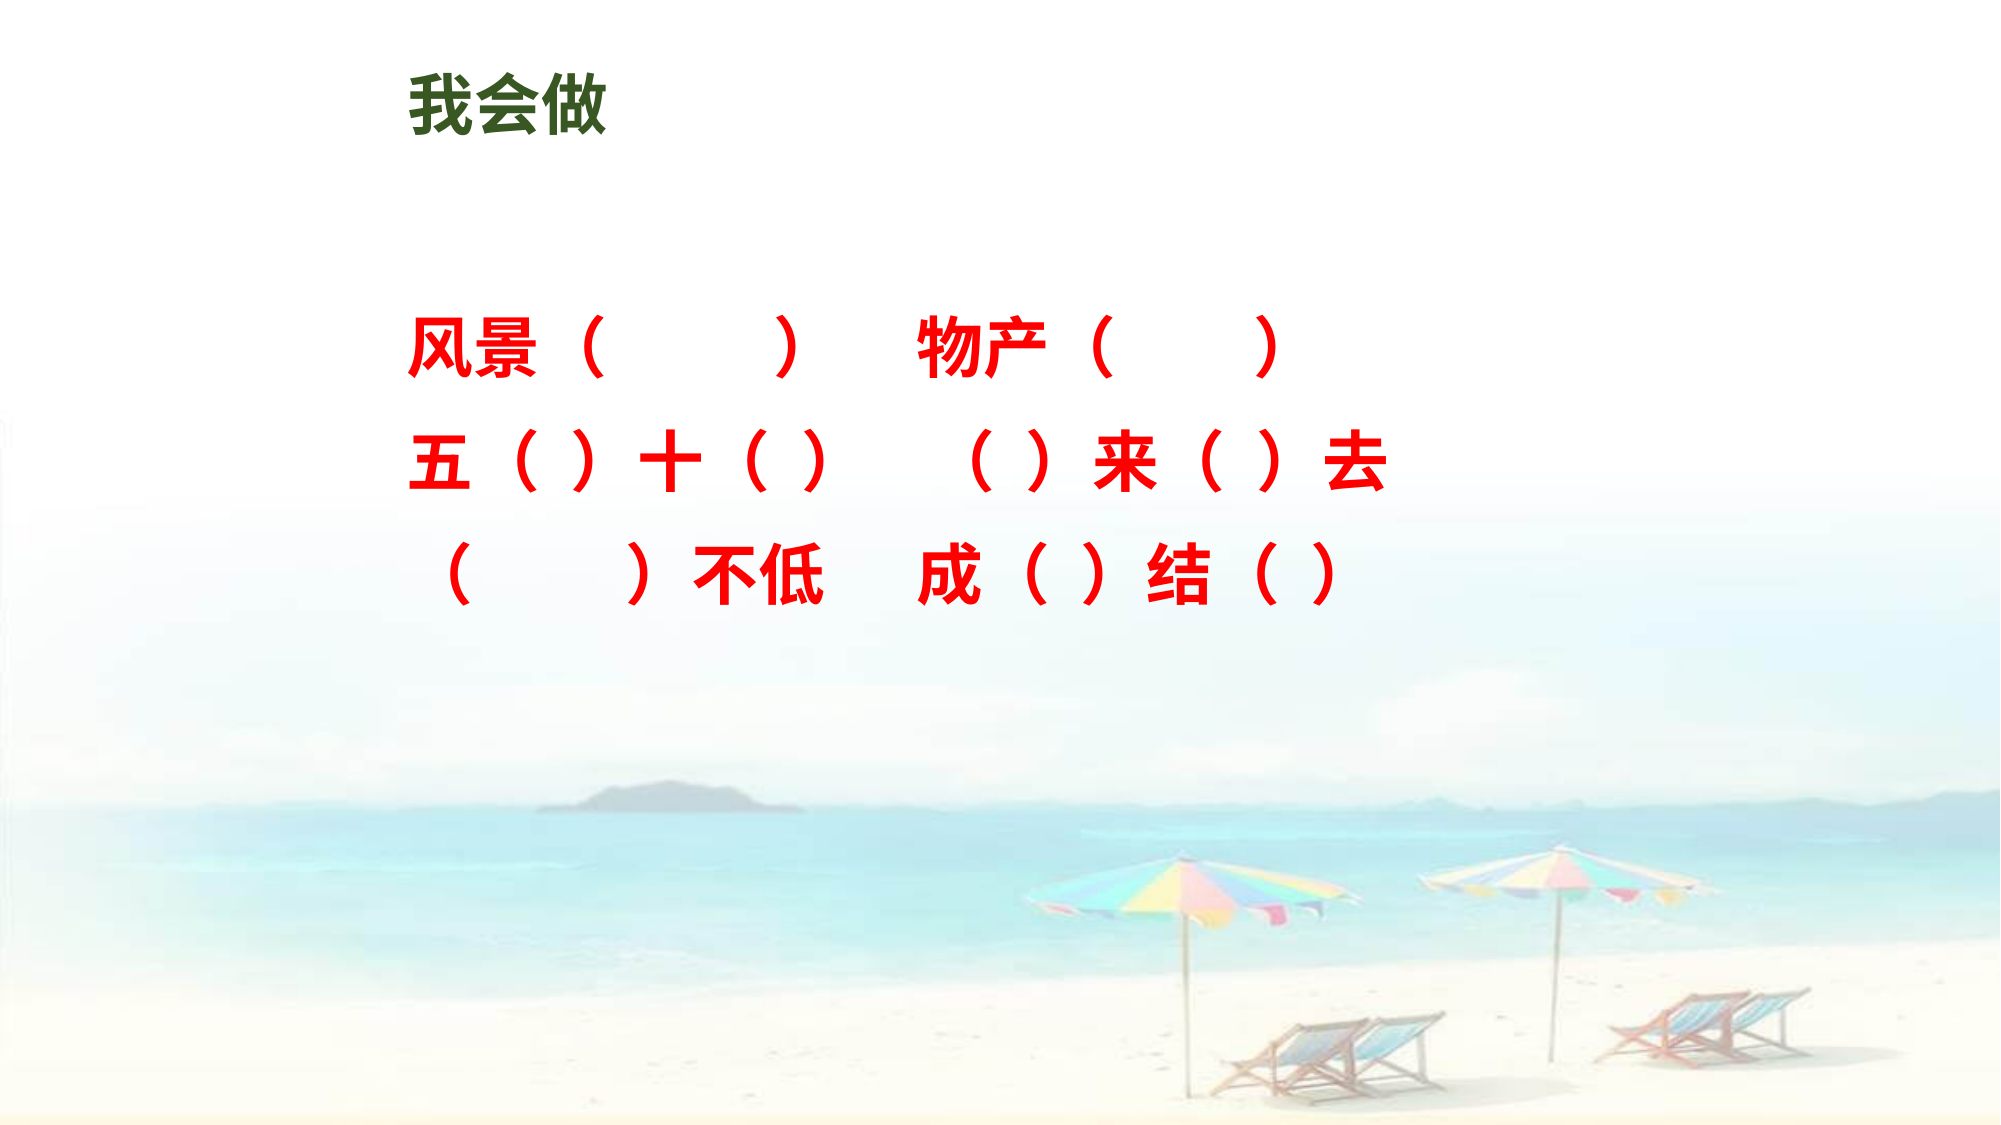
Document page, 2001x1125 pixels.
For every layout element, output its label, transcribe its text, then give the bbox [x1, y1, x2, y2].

text_box 风景（ ） 物产（ ） 五（ ）十（ ） （ ）来（ ）去 （ ）不低 成（ ）结（ ） [391, 298, 1559, 621]
picture [0, 0, 2000, 1125]
text_box 我会做 [393, 55, 623, 150]
